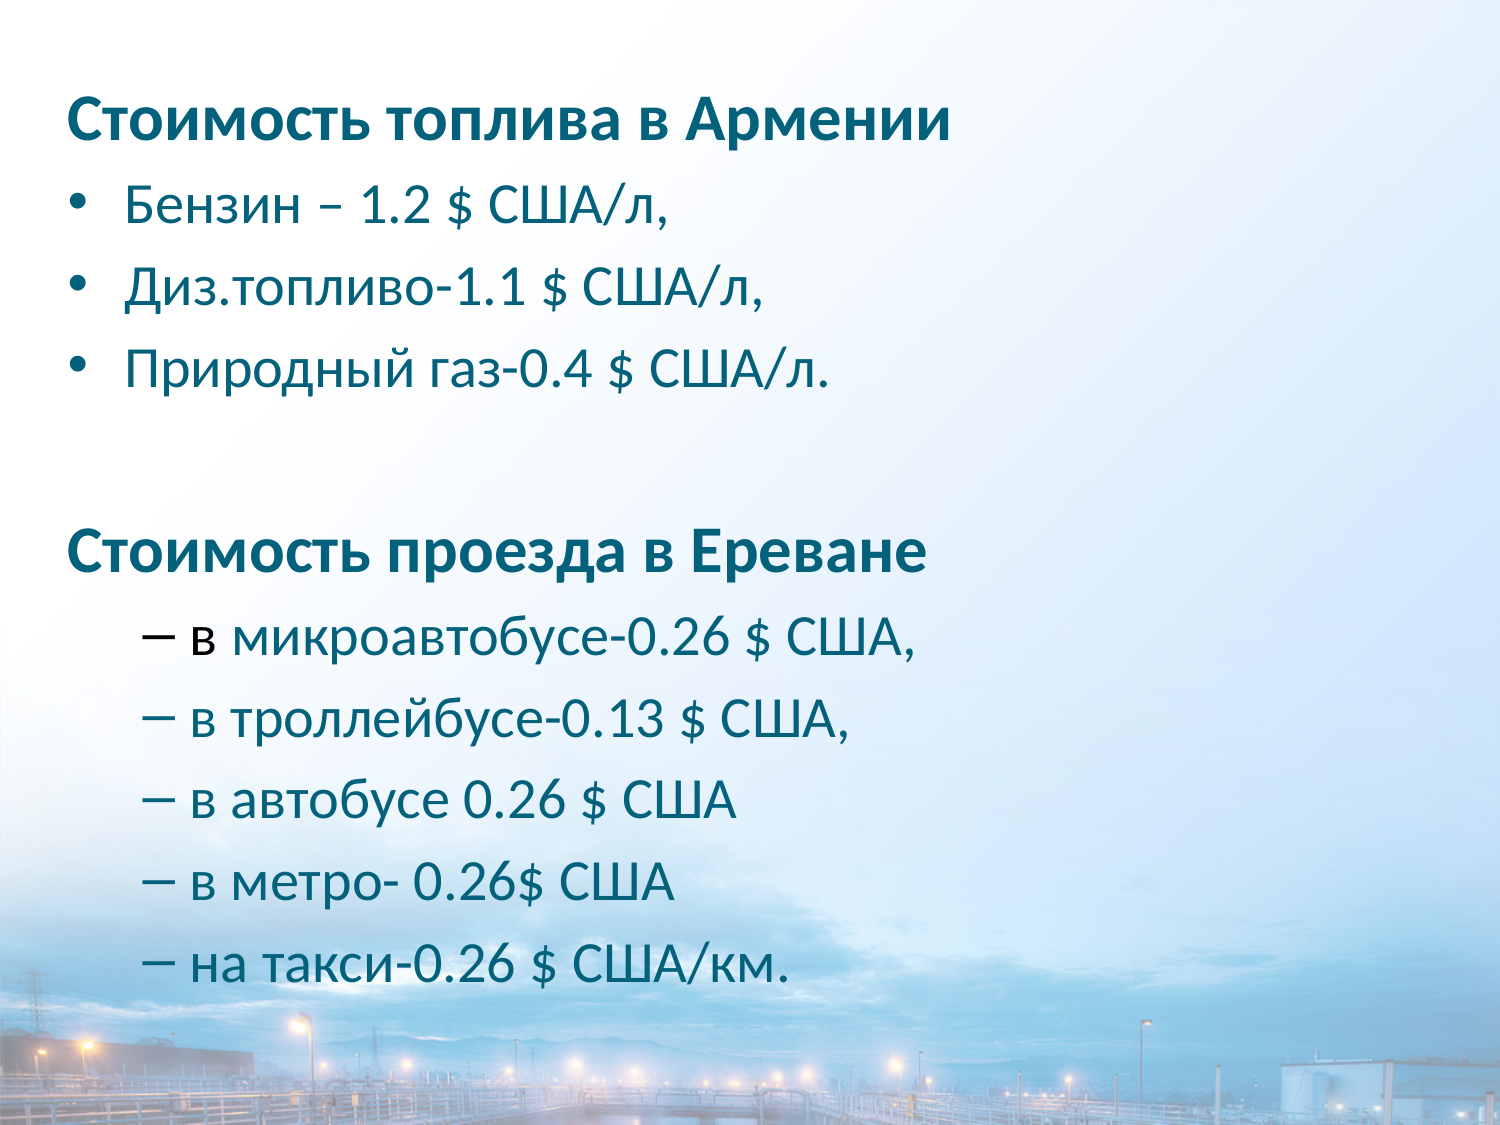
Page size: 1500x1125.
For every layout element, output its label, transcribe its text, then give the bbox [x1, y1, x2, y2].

picture [0, 0, 1500, 1125]
text_box Стоимость топлива в Армении Бензин – 1.2 $ США/л, Диз.топливо-1.1 $ США/л, Природный газ-0.4 $ США/л. Стоимость проезда в Ереване в микроавтобусе-0.26 $ США, в троллейбусе-0.13 $ США, в автобусе 0.26 $ США в метро- 0.26$ США на такси-0.26 $ США/км. [53, 66, 1403, 1035]
